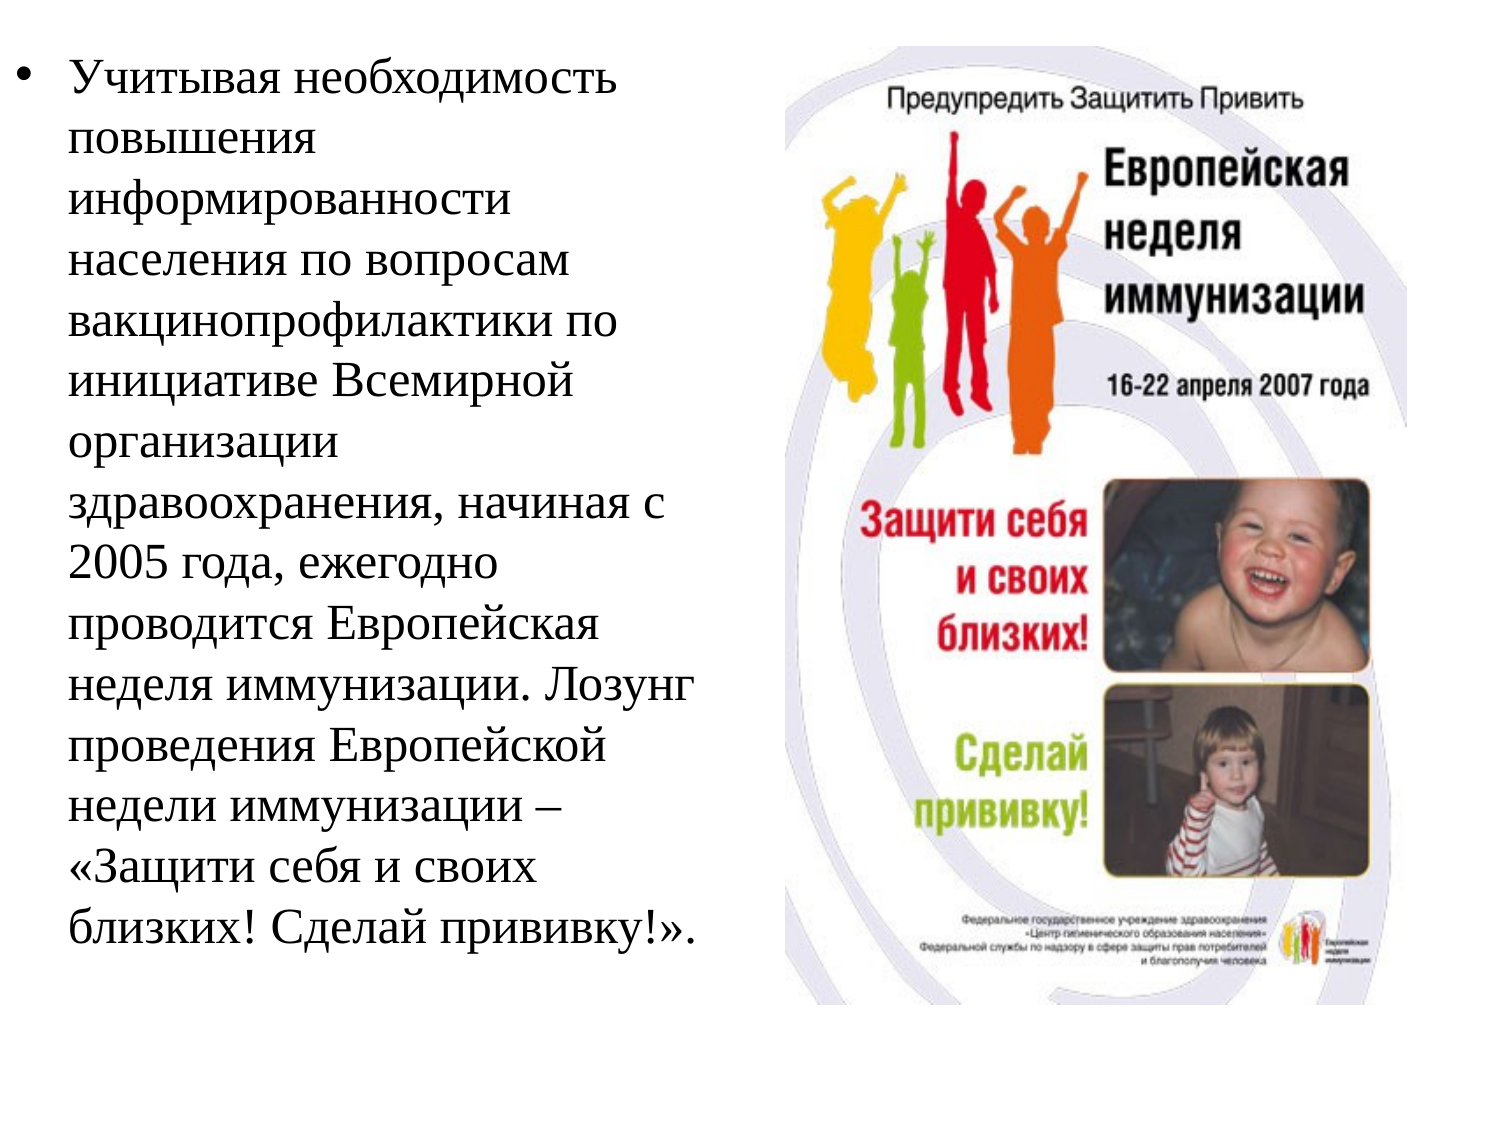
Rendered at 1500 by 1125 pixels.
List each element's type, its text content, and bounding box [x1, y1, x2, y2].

list Учитывая необходимость повышения информированности населения по вопросам вакцинопрофилактики по инициативе Всемирной организации здравоохранения, начиная с 2005 года, ежегодно проводится Европейская неделя иммунизации. Лозунг проведения Европейской недели иммунизации – «Защити себя и своих близких! Сделай прививку!». [0, 35, 738, 1005]
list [784, 46, 1407, 1006]
